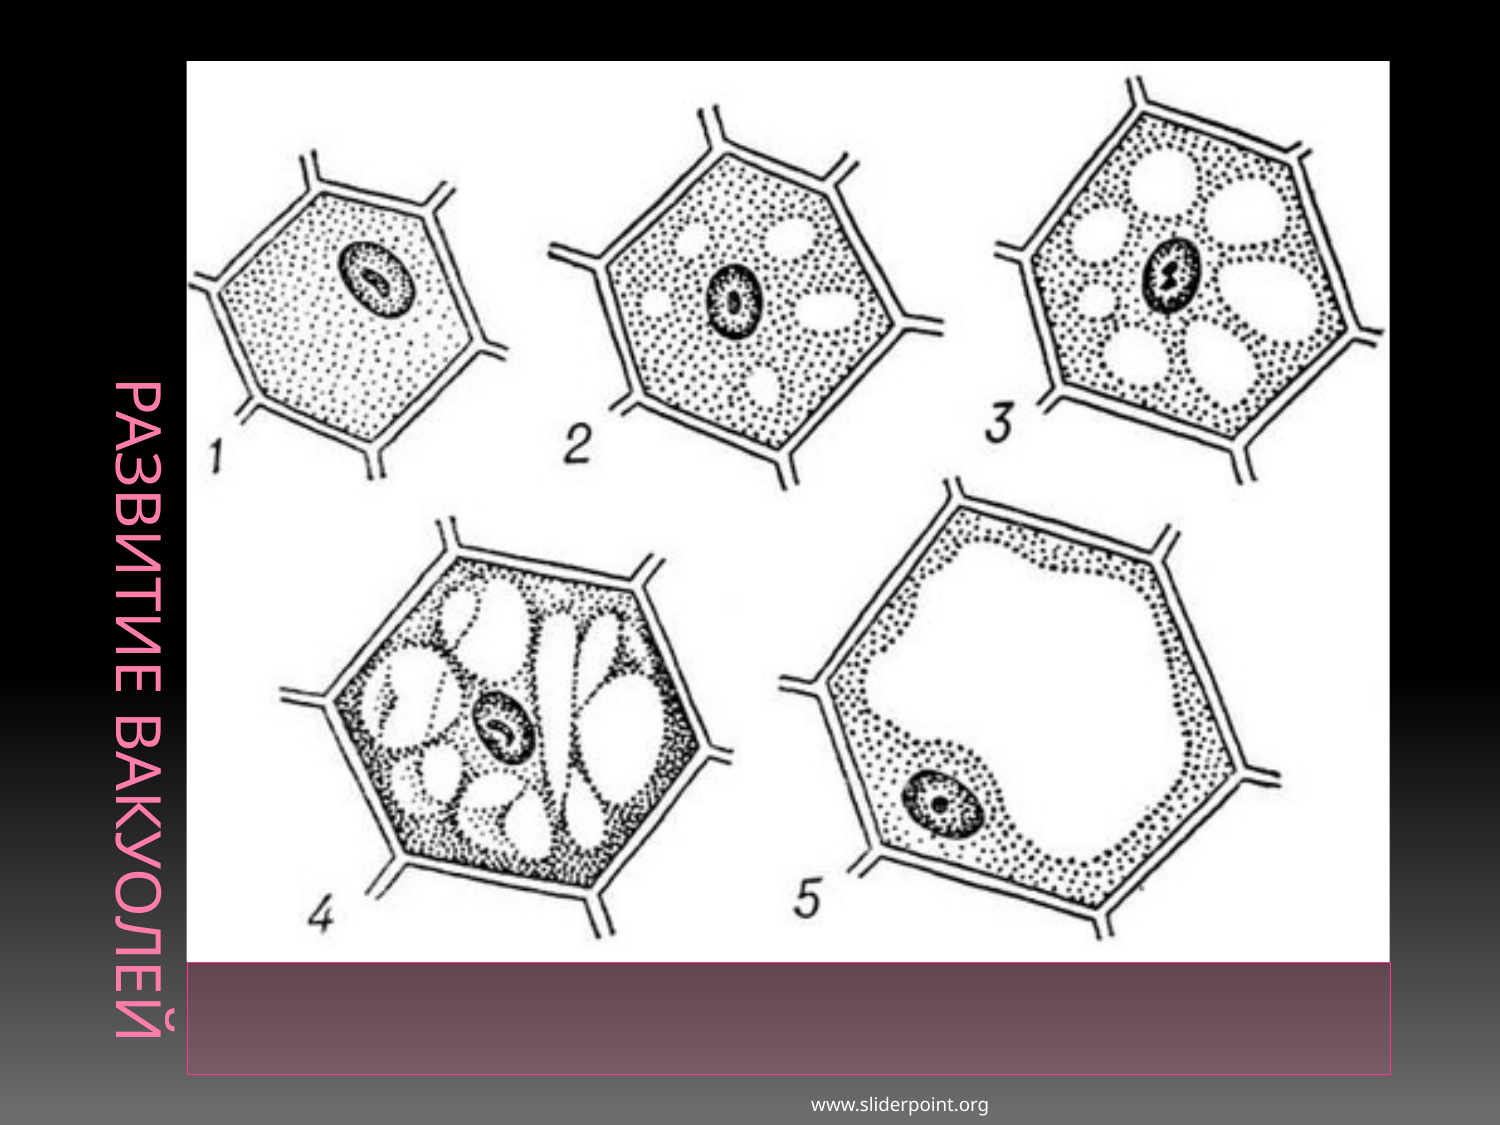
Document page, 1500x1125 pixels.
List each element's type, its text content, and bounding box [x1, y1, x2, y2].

list [187, 962, 1391, 1075]
picture [186, 61, 1390, 962]
title Развитие вакуолей [36, 24, 186, 1075]
footer www.sliderpoint.org [191, 1075, 1004, 1125]
